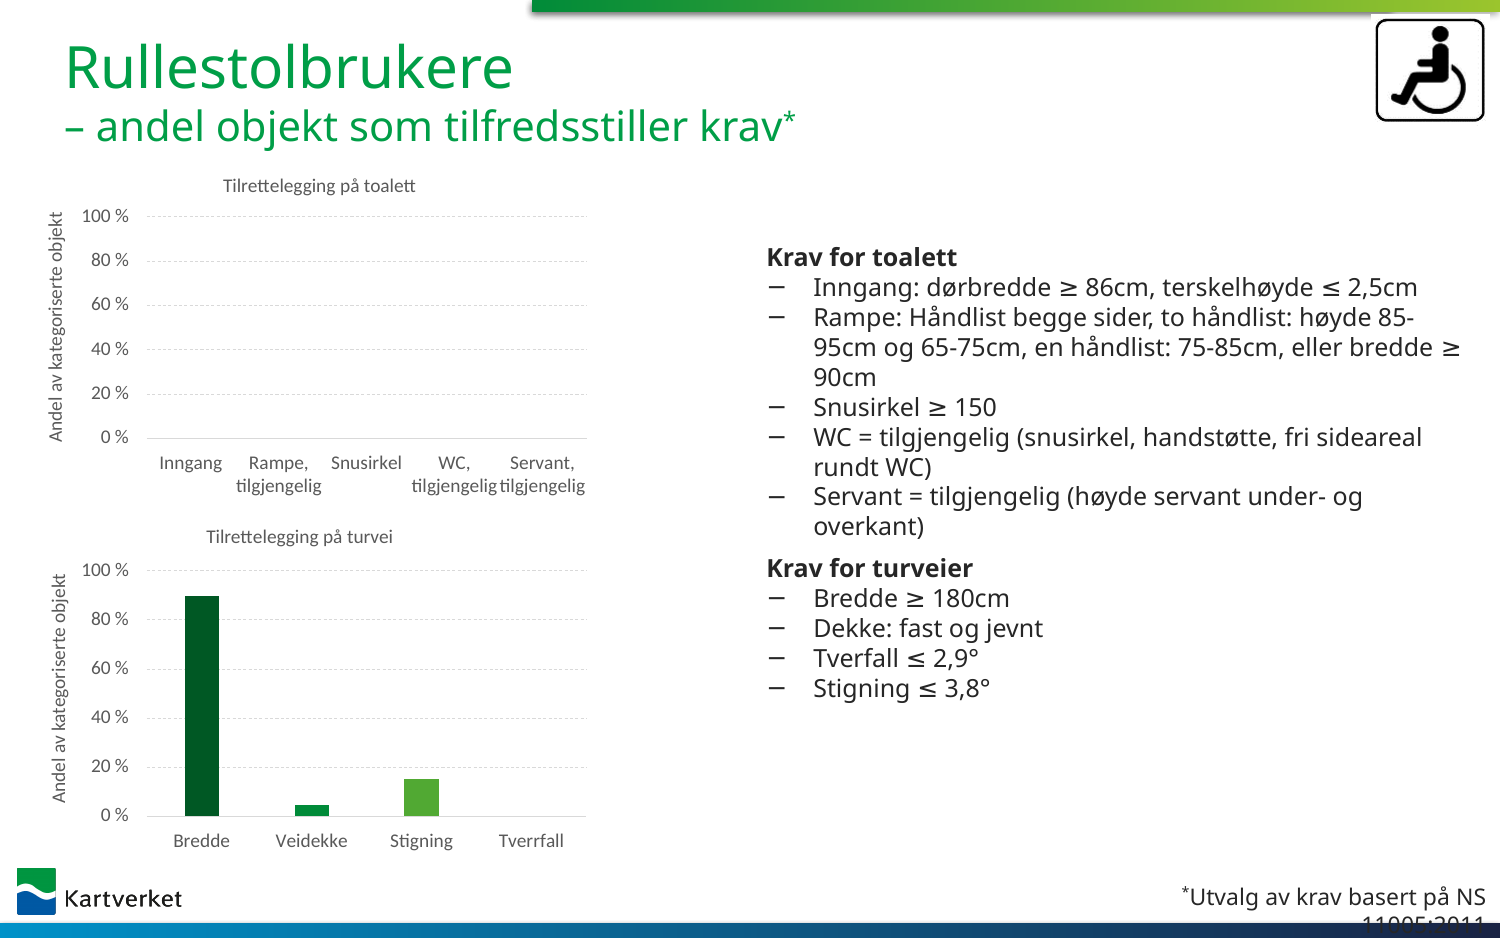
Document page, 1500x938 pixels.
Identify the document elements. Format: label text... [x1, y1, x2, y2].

picture [41, 520, 598, 859]
text_box Krav for turveier Bredde ≥ 180cm Dekke: fast og jevnt Tverfall ≤ 2,9° Stigning ≤ 3,8° [751, 545, 1483, 710]
text_box Rullestolbrukere – andel objekt som tilfredsstiller krav* [49, 14, 1431, 158]
picture [41, 166, 598, 505]
text_box *Utvalg av krav basert på NS 11005:2011 [1068, 873, 1500, 938]
text_box Krav for toalett Inngang: dørbredde ≥ 86cm, terskelhøyde ≤ 2,5cm Rampe: Håndlist begge sider, to håndlist: høyde 85-95cm og 65-75cm, en håndlist: 75-85cm, eller bredde ≥ 90cm Snusirkel ≥ 150 WC = tilgjengelig (snusirkel, handstøtte, fri sideareal rundt WC) Servant = tilgjengelig (høyde servant under- og overkant) [751, 234, 1483, 545]
picture [1371, 13, 1491, 127]
